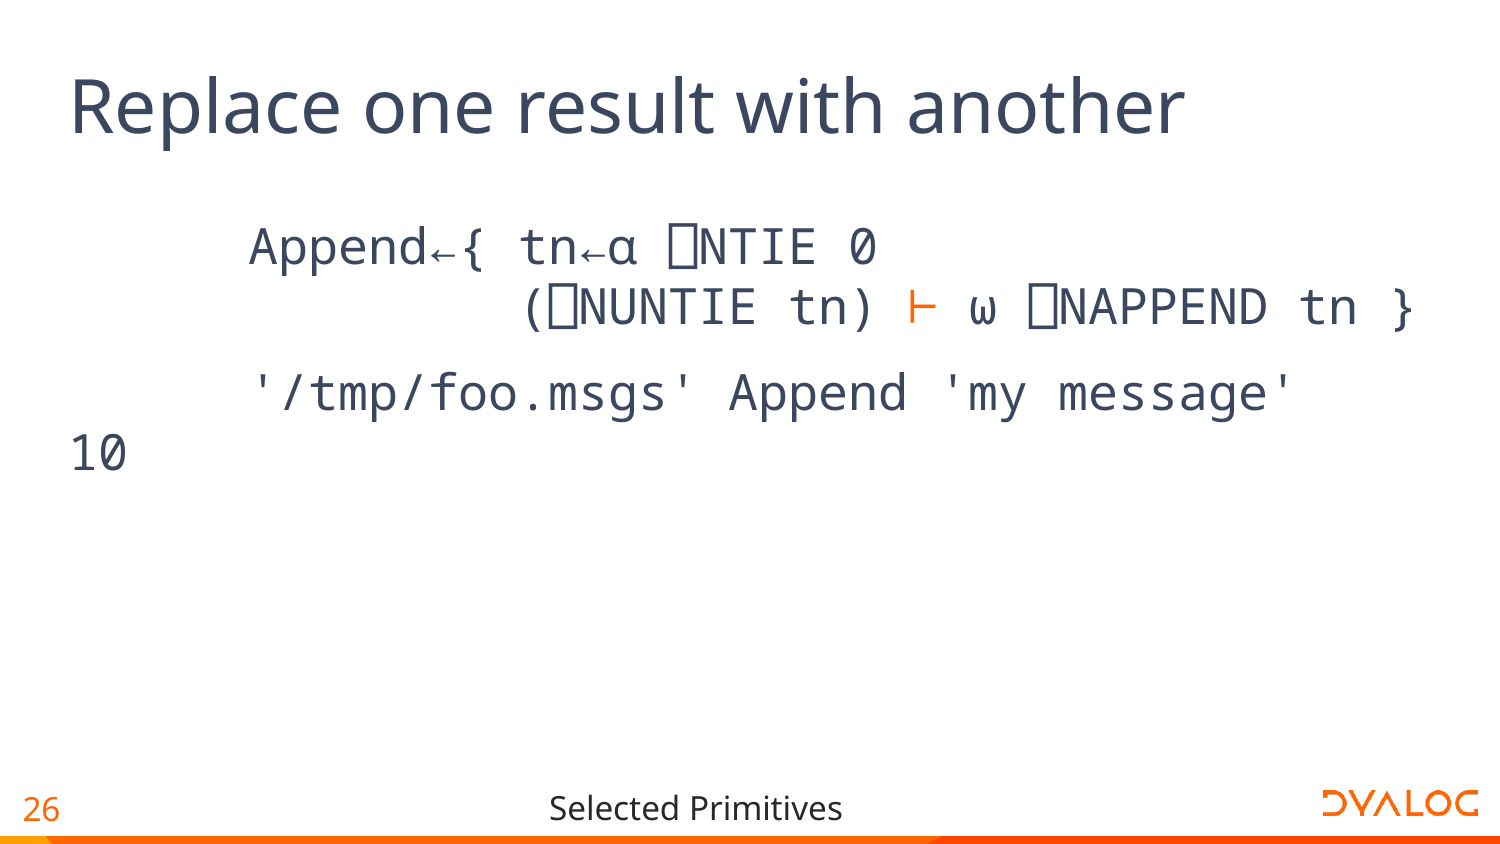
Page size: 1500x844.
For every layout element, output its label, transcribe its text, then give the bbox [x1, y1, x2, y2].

title Replace one result with another [53, 43, 1453, 157]
list Append←{ tn←⍺ ⎕NTIE 0 (⎕NUNTIE tn) ⊢ ⍵ ⎕NAPPEND tn } '/tmp/foo.msgs' Append 'my message' 10 [53, 207, 1453, 740]
picture [0, 836, 1500, 844]
picture [1323, 790, 1478, 816]
